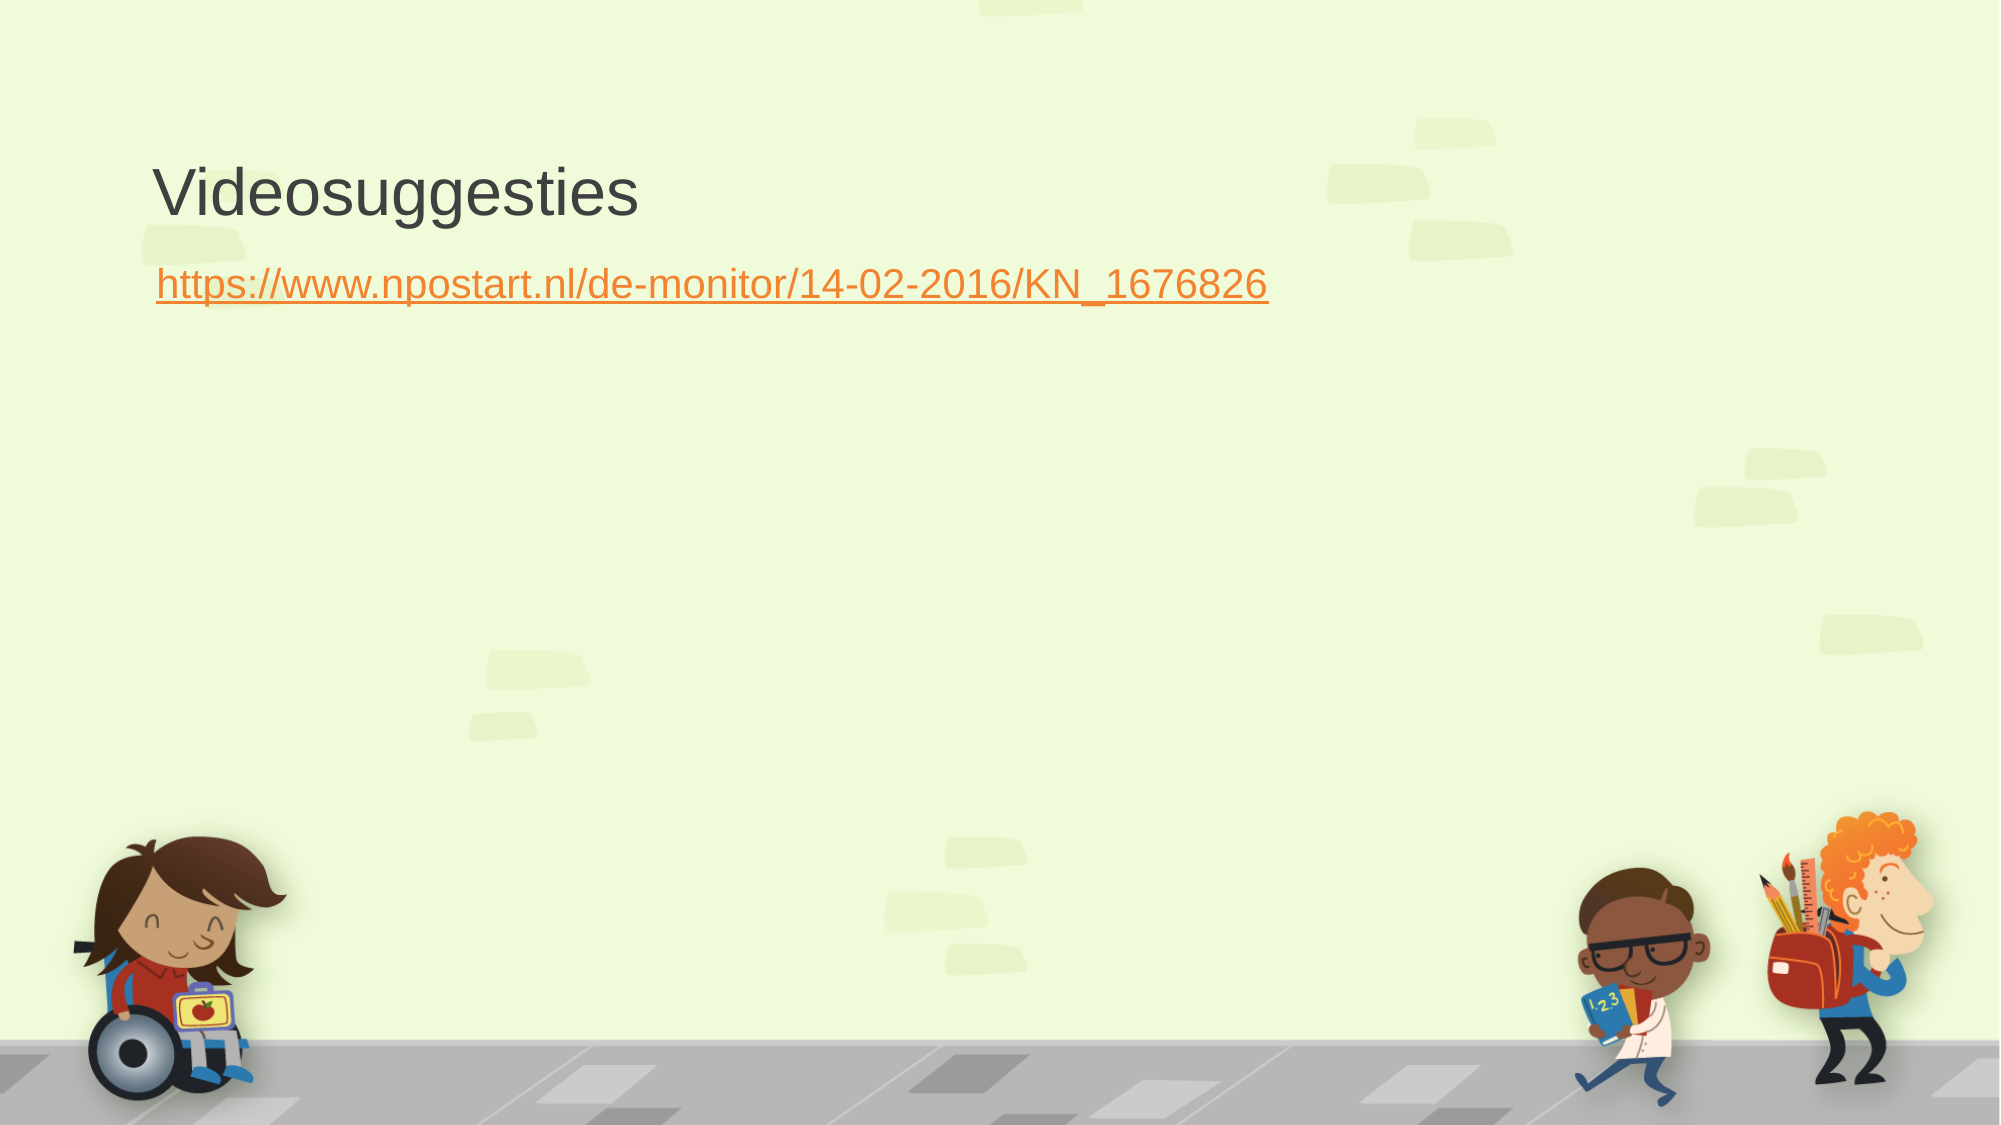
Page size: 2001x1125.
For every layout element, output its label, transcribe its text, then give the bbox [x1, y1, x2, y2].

title Videosuggesties [137, 59, 1750, 238]
list https://www.npostart.nl/de-monitor/14-02-2016/KN_1676826 [141, 255, 1709, 826]
picture [0, 0, 2000, 1125]
